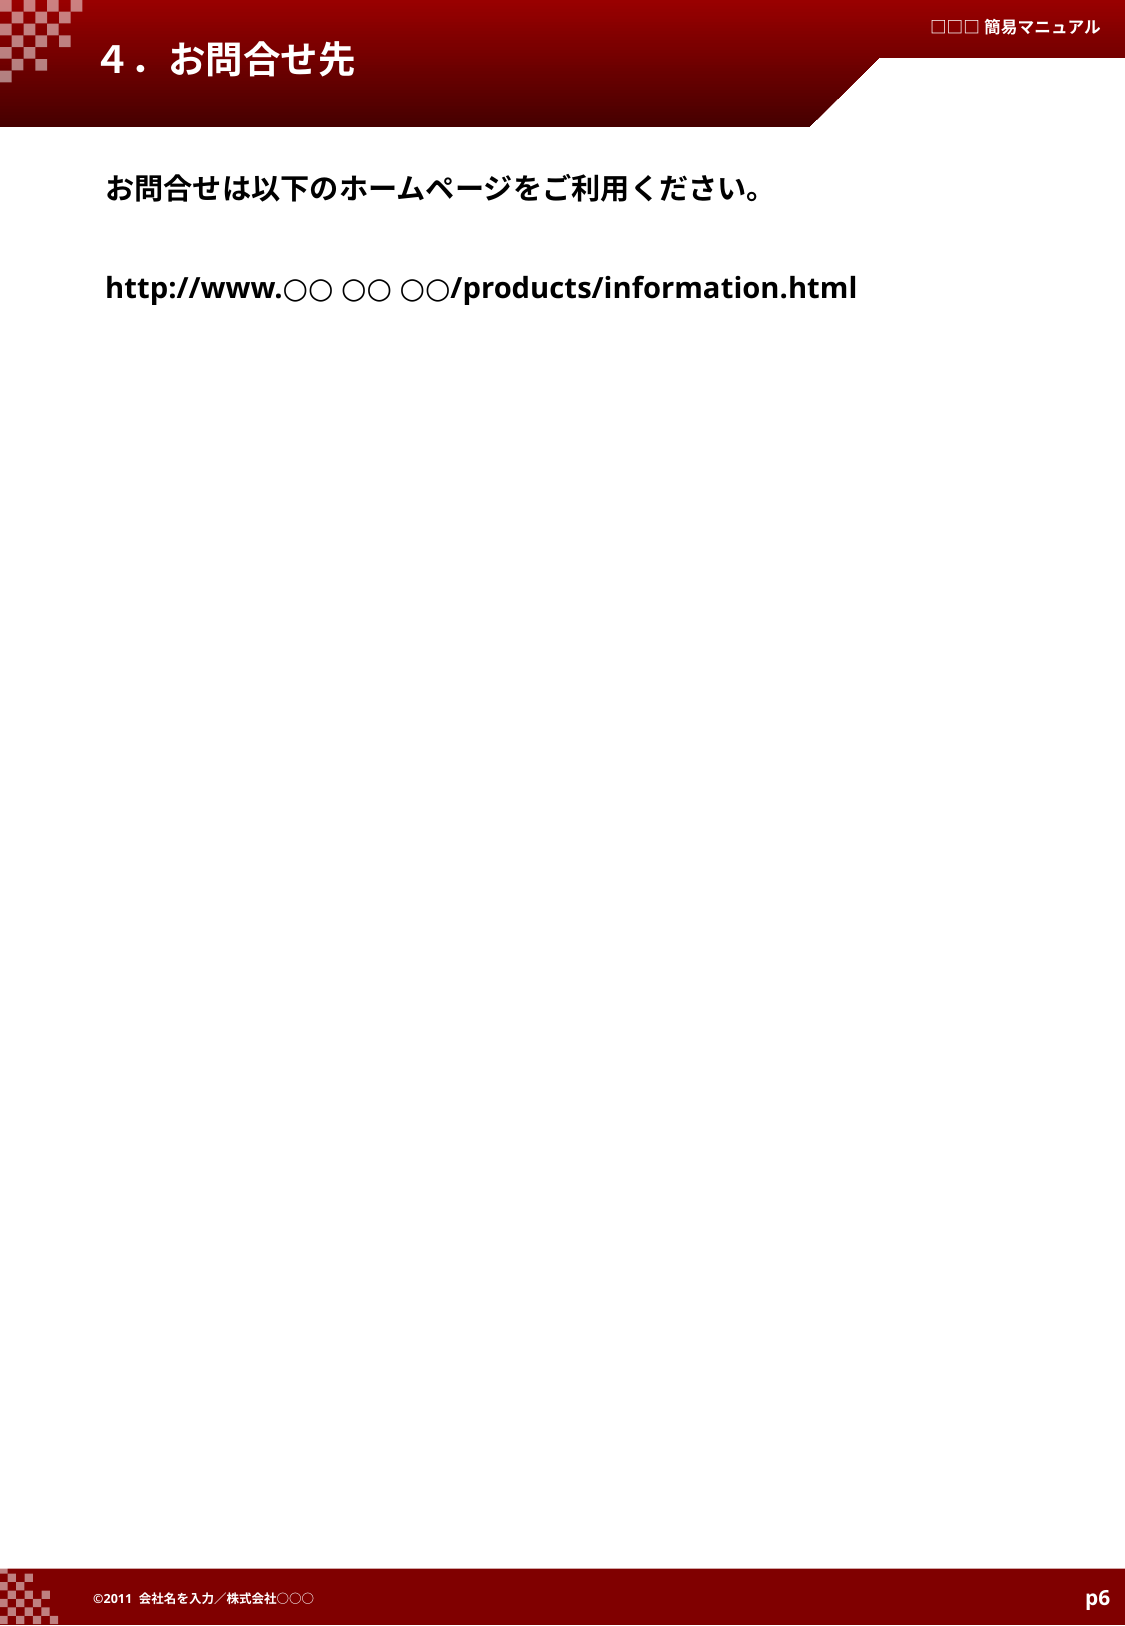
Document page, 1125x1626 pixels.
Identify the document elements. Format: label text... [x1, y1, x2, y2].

slide_number p6 [862, 1577, 1125, 1625]
title ４．お問合せ先 [78, 21, 740, 96]
list お問合せは以下のホームページをご利用ください。 http://www.○○ ○○ ○○/products/information.html [90, 162, 1059, 1545]
